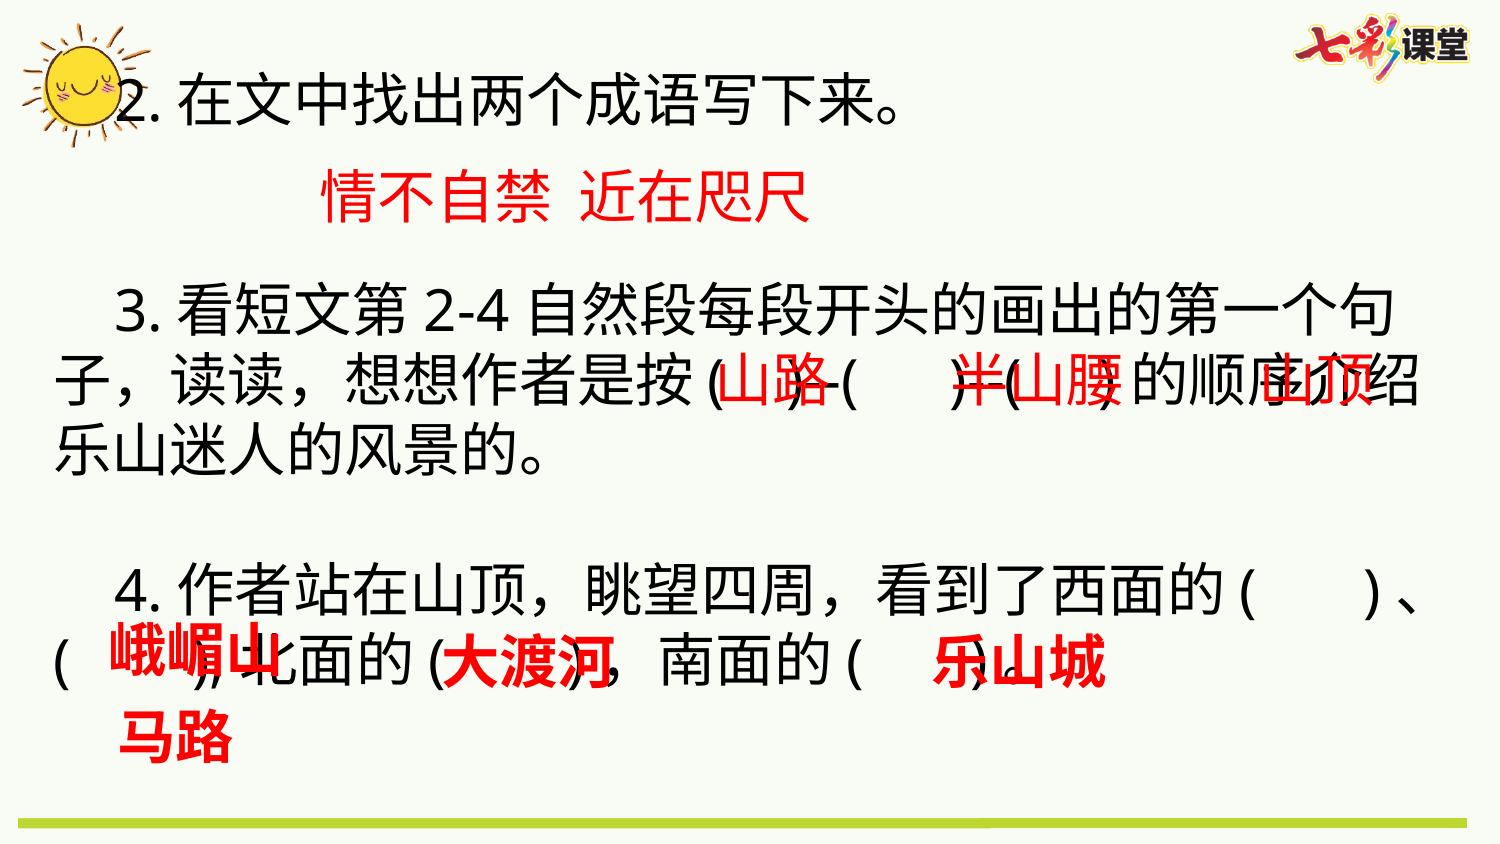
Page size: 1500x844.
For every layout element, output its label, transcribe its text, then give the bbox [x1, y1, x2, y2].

text_box 大渡河 [426, 617, 632, 703]
text_box 半山腰 [935, 335, 1140, 421]
text_box 2.在文中找出两个成语写下来。 3.看短文第2-4自然段每段开头的画出的第一个句子，读读，想想作者是按( )--( )--( )的顺序介绍乐山迷人的风景的。 4.作者站在山顶，眺望四周，看到了西面的( )、( ),北面的( )，南面的( )。 [38, 55, 1495, 701]
text_box 马路 [102, 692, 250, 778]
text_box 乐山城 [916, 617, 1122, 703]
text_box 峨嵋山 [94, 606, 371, 691]
text_box 山路 [699, 335, 847, 421]
text_box 情不自禁 近在咫尺 [304, 153, 1090, 238]
picture [1291, 9, 1472, 55]
picture [0, 0, 173, 172]
text_box 山顶 [1243, 335, 1390, 421]
picture [18, 771, 1467, 844]
